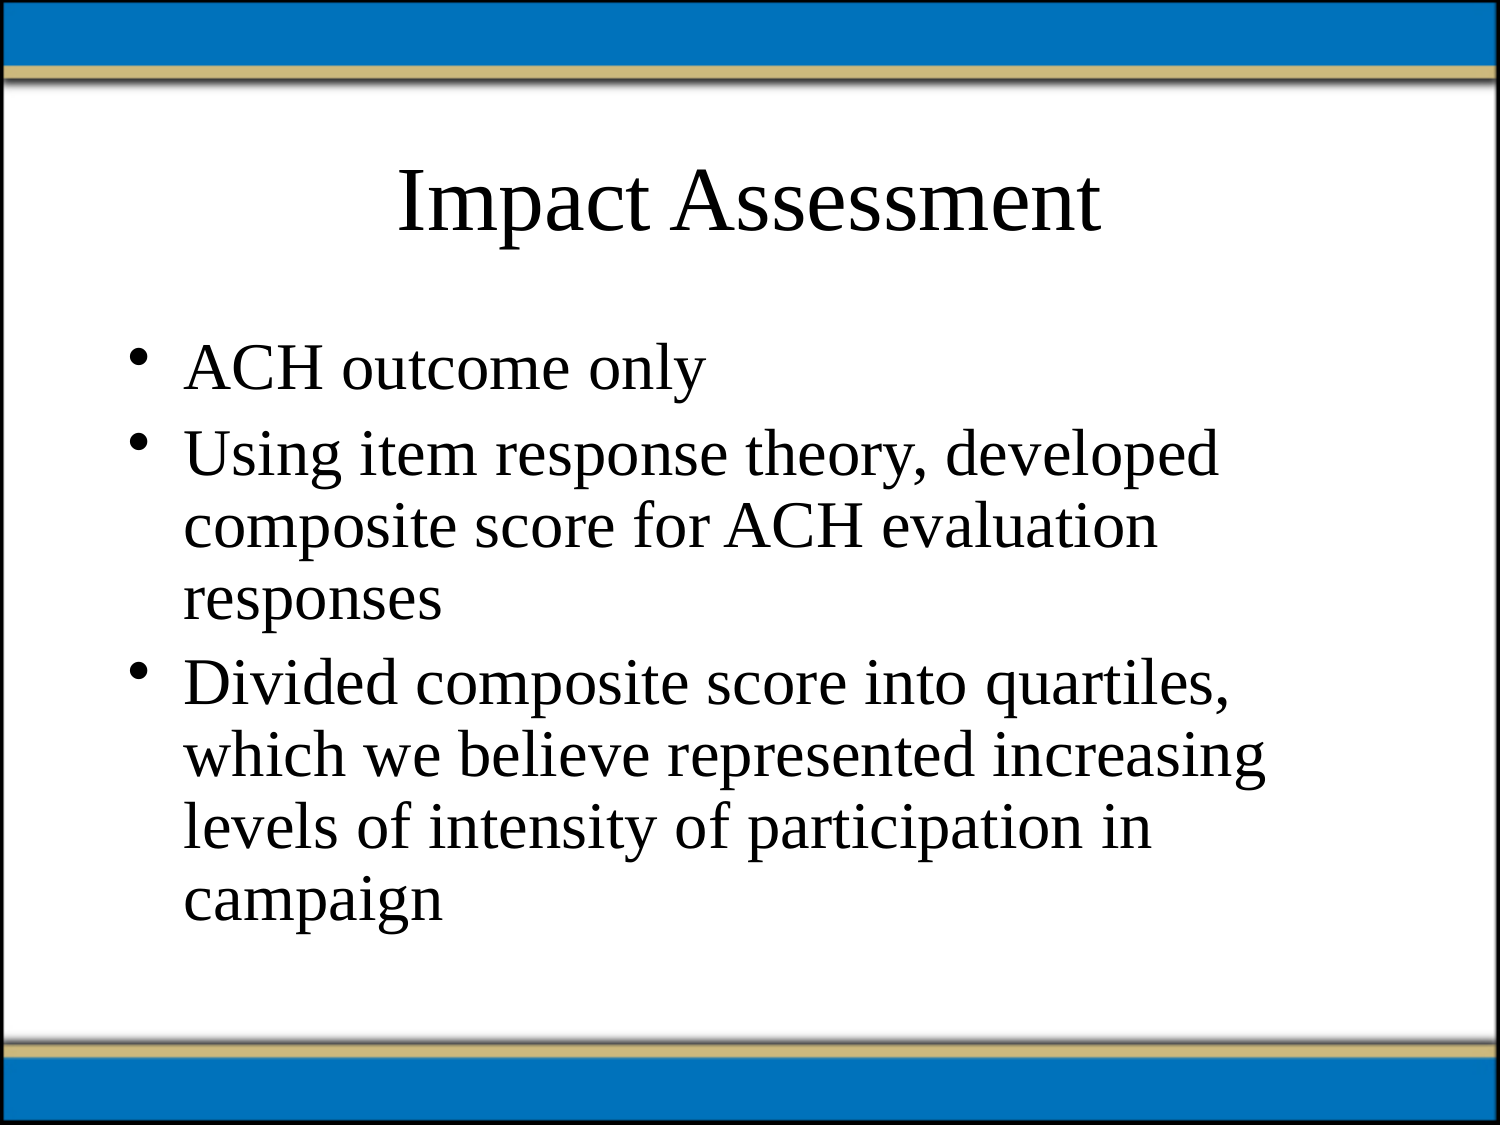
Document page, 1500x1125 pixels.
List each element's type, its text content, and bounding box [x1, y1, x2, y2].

picture [0, 0, 1500, 1125]
title Impact Assessment [112, 99, 1388, 288]
list ACH outcome only Using item response theory, developed composite score for ACH evaluation responses Divided composite score into quartiles, which we believe represented increasing levels of intensity of participation in campaign [112, 324, 1388, 1000]
